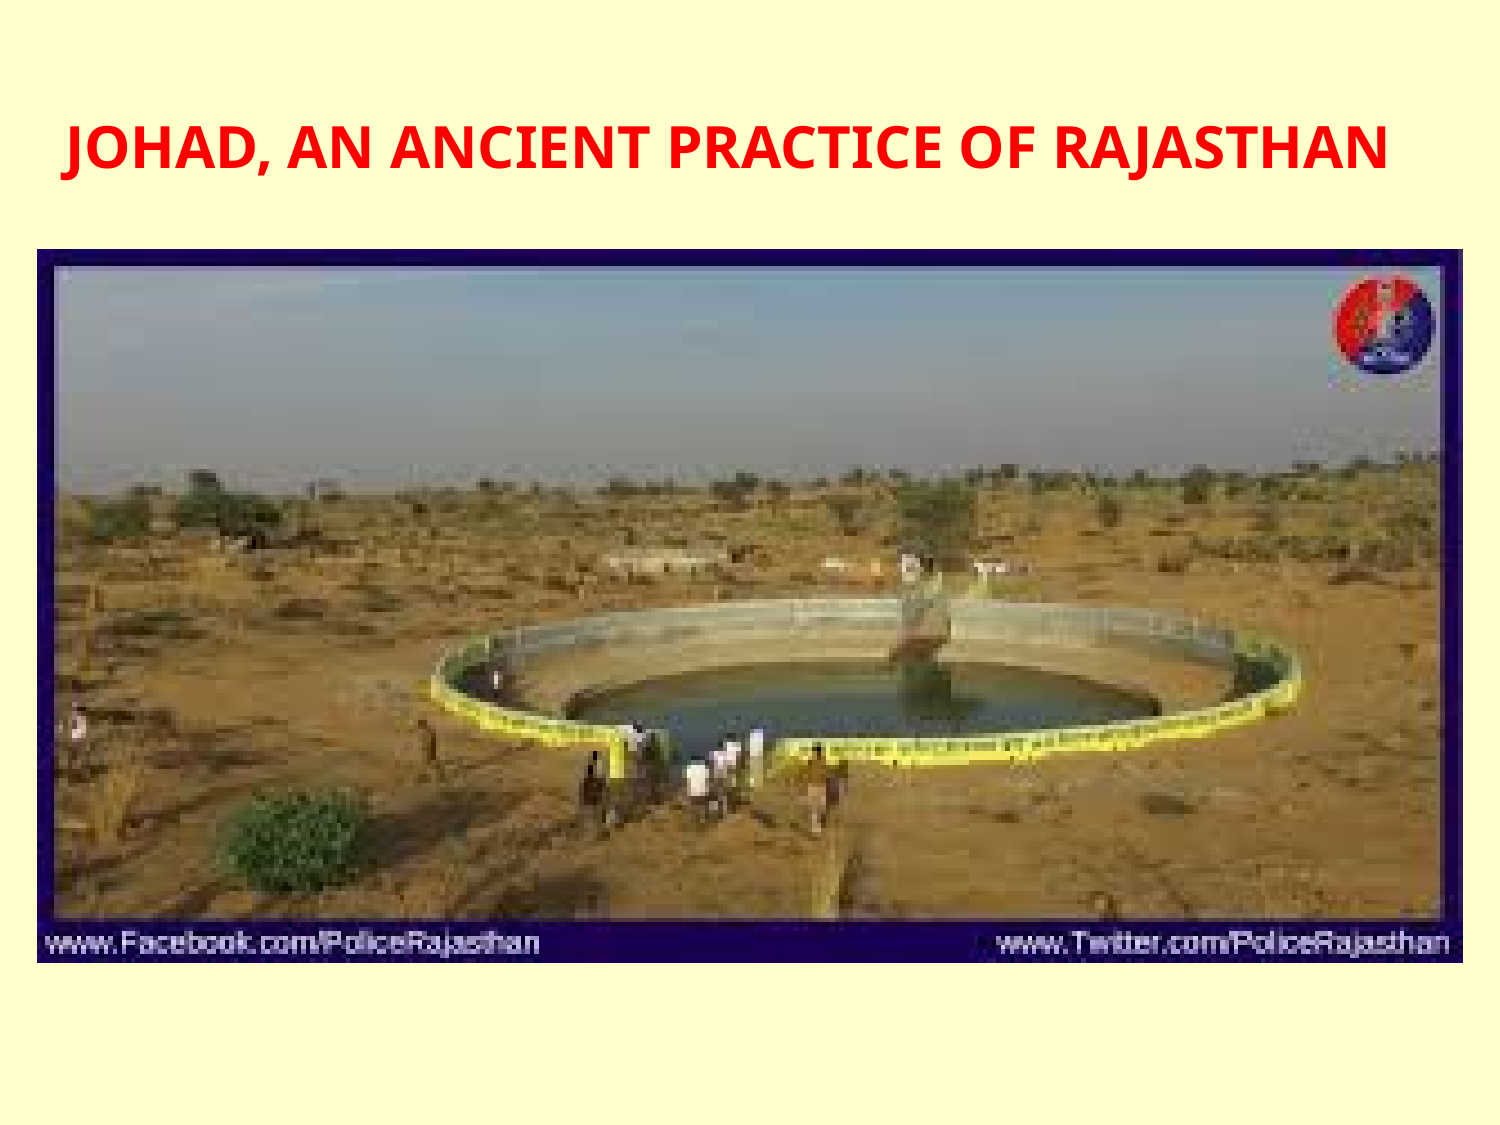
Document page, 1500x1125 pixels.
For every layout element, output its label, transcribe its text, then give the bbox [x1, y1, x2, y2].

picture [36, 249, 1463, 963]
list JOHAD, AN ANCIENT PRACTICE OF RAJASTHAN [50, 20, 1438, 249]
